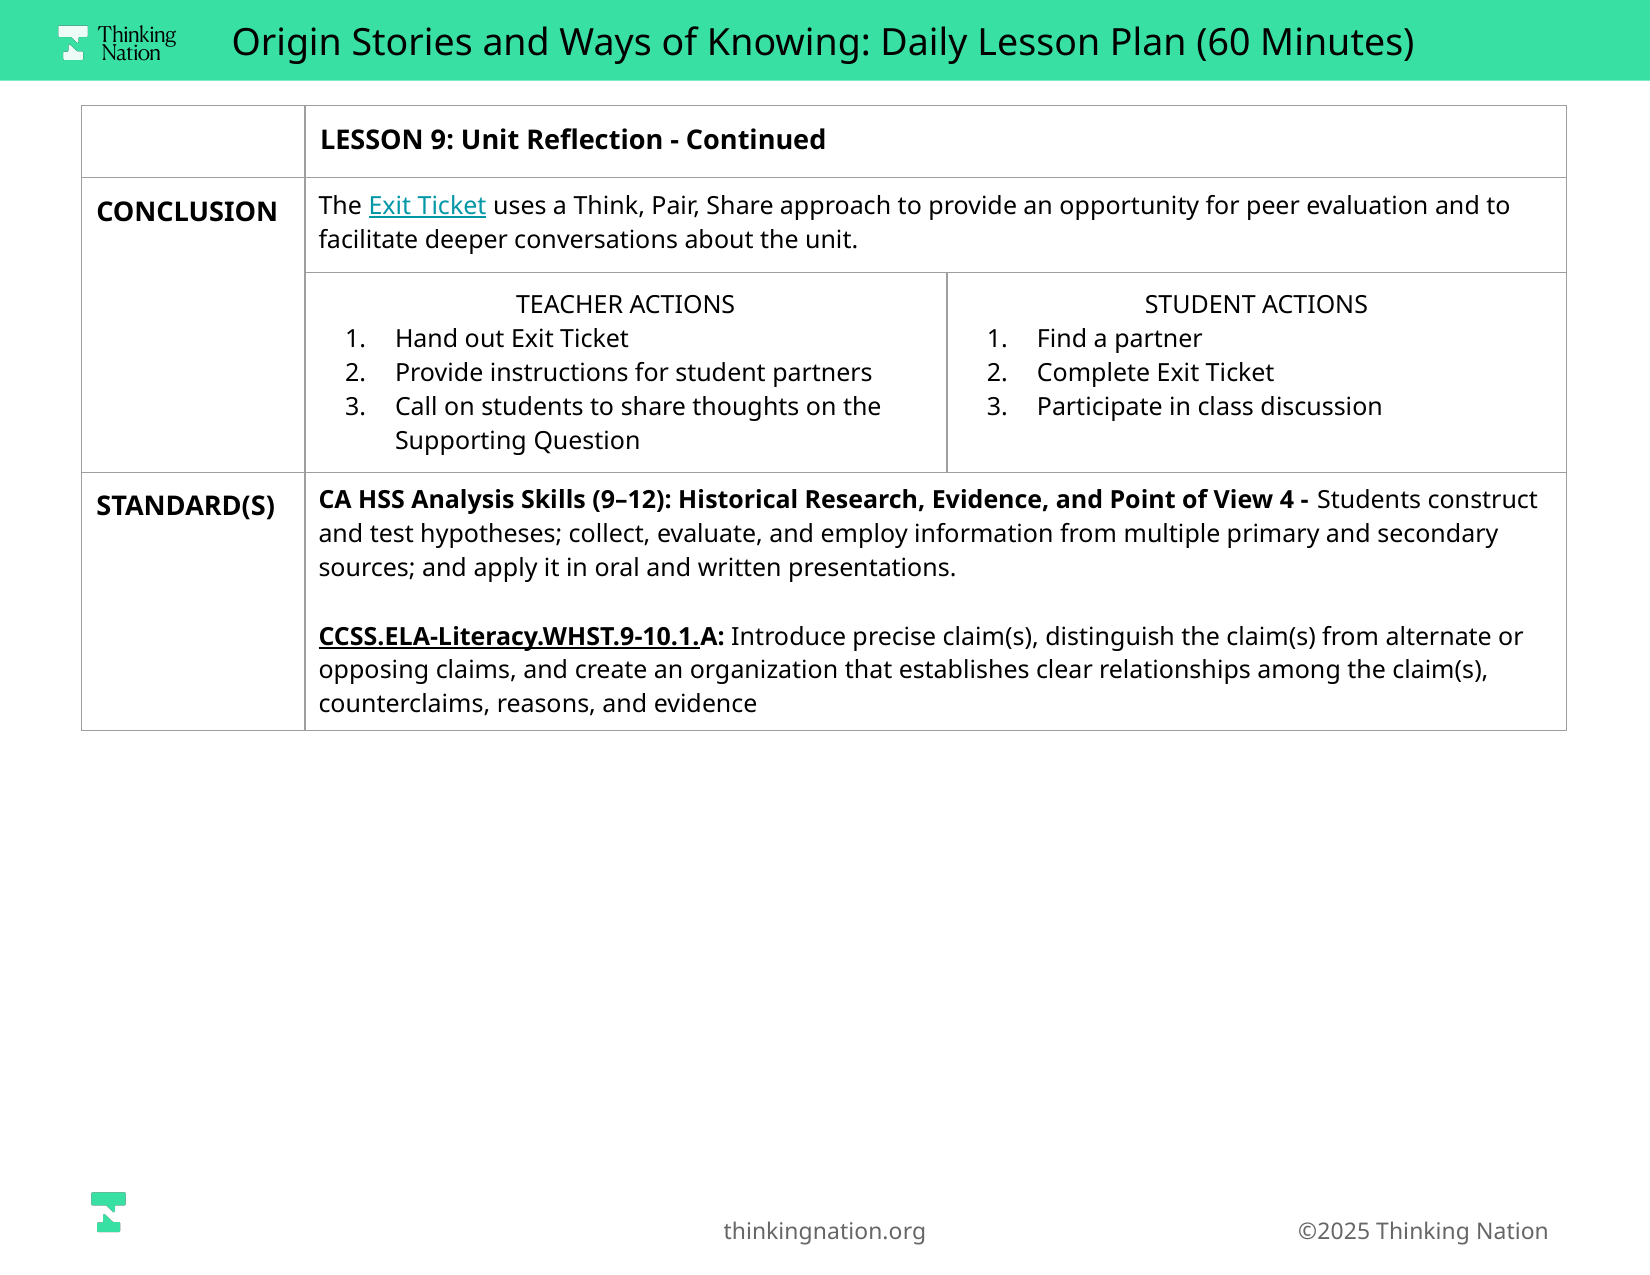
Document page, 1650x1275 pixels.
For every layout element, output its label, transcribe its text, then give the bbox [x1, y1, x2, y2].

table_cell CA HSS Analysis Skills (9–12): Historical Research, Evidence, and Point of View 4 - Students construct and test hypotheses; collect, evaluate, and employ information from multiple primary and secondary sources; and apply it in oral and written presentations. CCSS.ELA-Literacy.WHST.9-10.1.A: Introduce precise claim(s), distinguish the claim(s) from alternate or opposing claims, and create an organization that establishes clear relationships among the claim(s), counterclaims, reasons, and evidence [306, 473, 1566, 730]
table_cell TEACHER ACTIONS Hand out Exit Ticket Provide instructions for student partners Call on students to share thoughts on the Supporting Question [306, 273, 946, 472]
table_cell STUDENT ACTIONS Find a partner Complete Exit Ticket Participate in class discussion [948, 273, 1566, 472]
text_box Origin Stories and Ways of Knowing: Daily Lesson Plan (60 Minutes) [0, 0, 1650, 81]
text_box thinkingnation.org [629, 1200, 1021, 1240]
picture [80, 1184, 136, 1240]
picture [45, 14, 180, 71]
table_cell The Exit Ticket uses a Think, Pair, Share approach to provide an opportunity for peer evaluation and to facilitate deeper conversations about the unit. [306, 178, 1566, 272]
table_cell STANDARD(S) [82, 473, 304, 730]
table_header LESSON 9: Unit Reflection - Continued [306, 106, 1566, 177]
text_box ©2025 Thinking Nation [1174, 1200, 1566, 1240]
table_header [82, 106, 304, 177]
table_cell CONCLUSION [82, 178, 304, 472]
